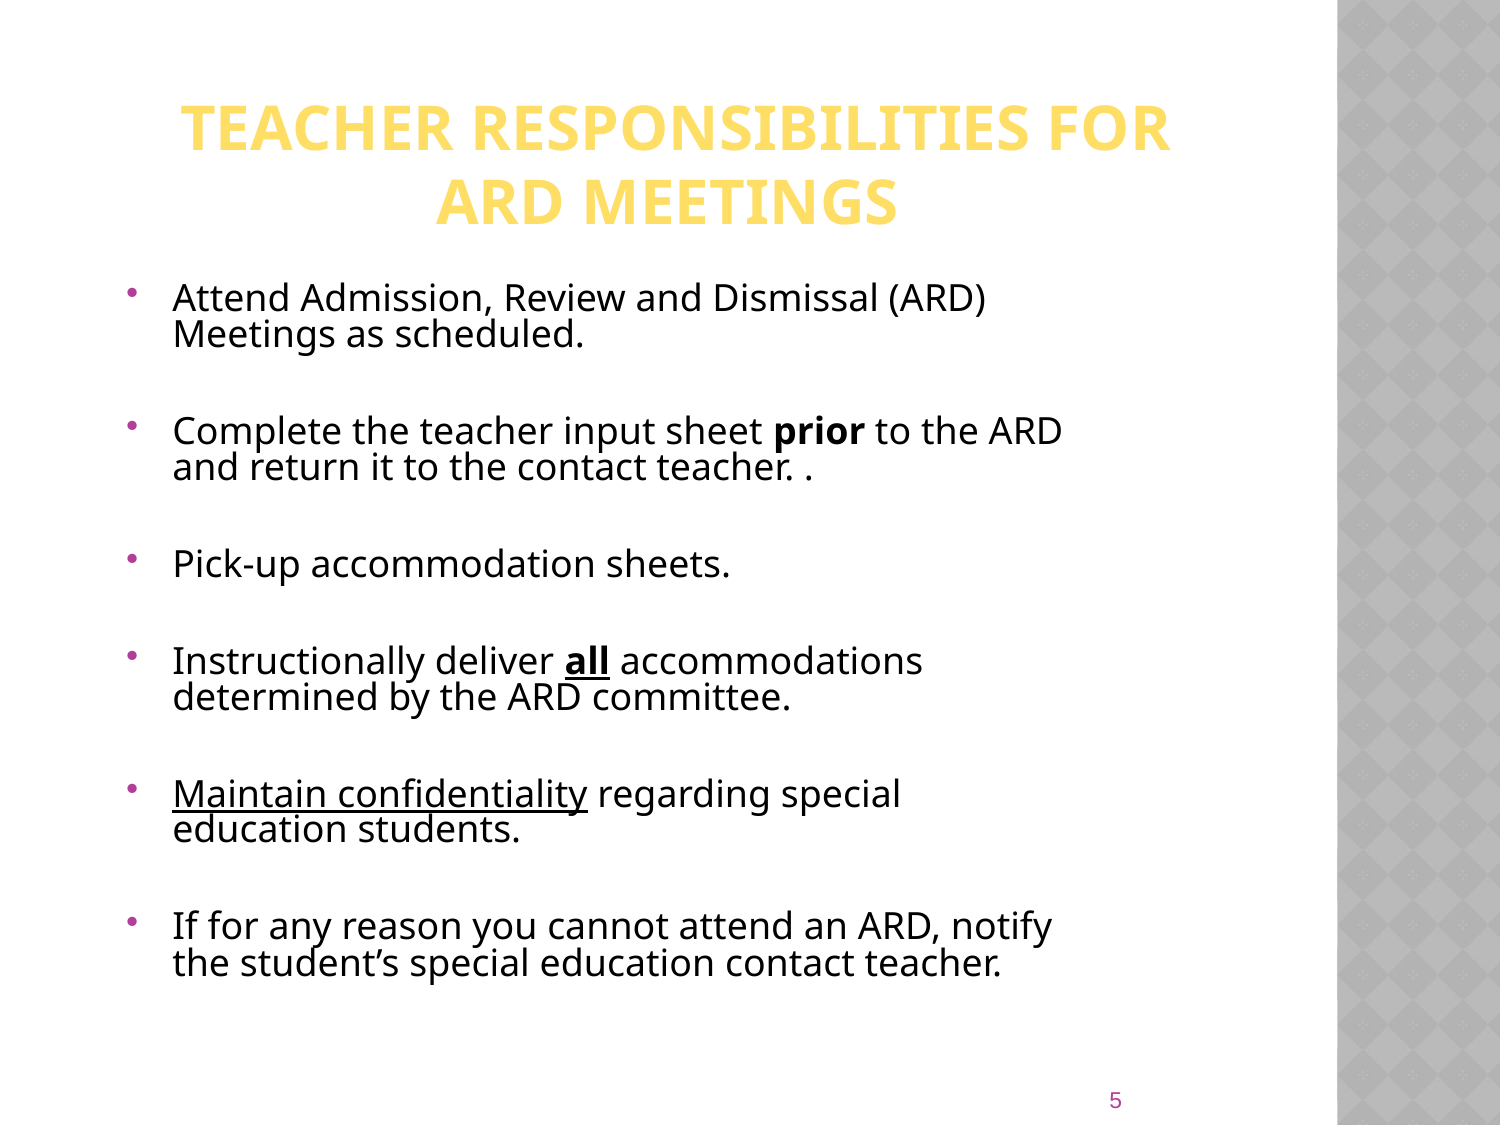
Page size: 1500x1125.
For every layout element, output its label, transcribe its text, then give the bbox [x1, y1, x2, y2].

title Teacher Responsibilities for ARD meetings [112, 87, 1240, 238]
list Attend Admission, Review and Dismissal (ARD) Meetings as scheduled. Complete the teacher input sheet prior to the ARD and return it to the contact teacher. . Pick-up accommodation sheets. Instructionally deliver all accommodations determined by the ARD committee. Maintain confidentiality regarding special education students. If for any reason you cannot attend an ARD, notify the student’s special education contact teacher. [112, 274, 1101, 1013]
slide_number 5 [1025, 1075, 1123, 1113]
